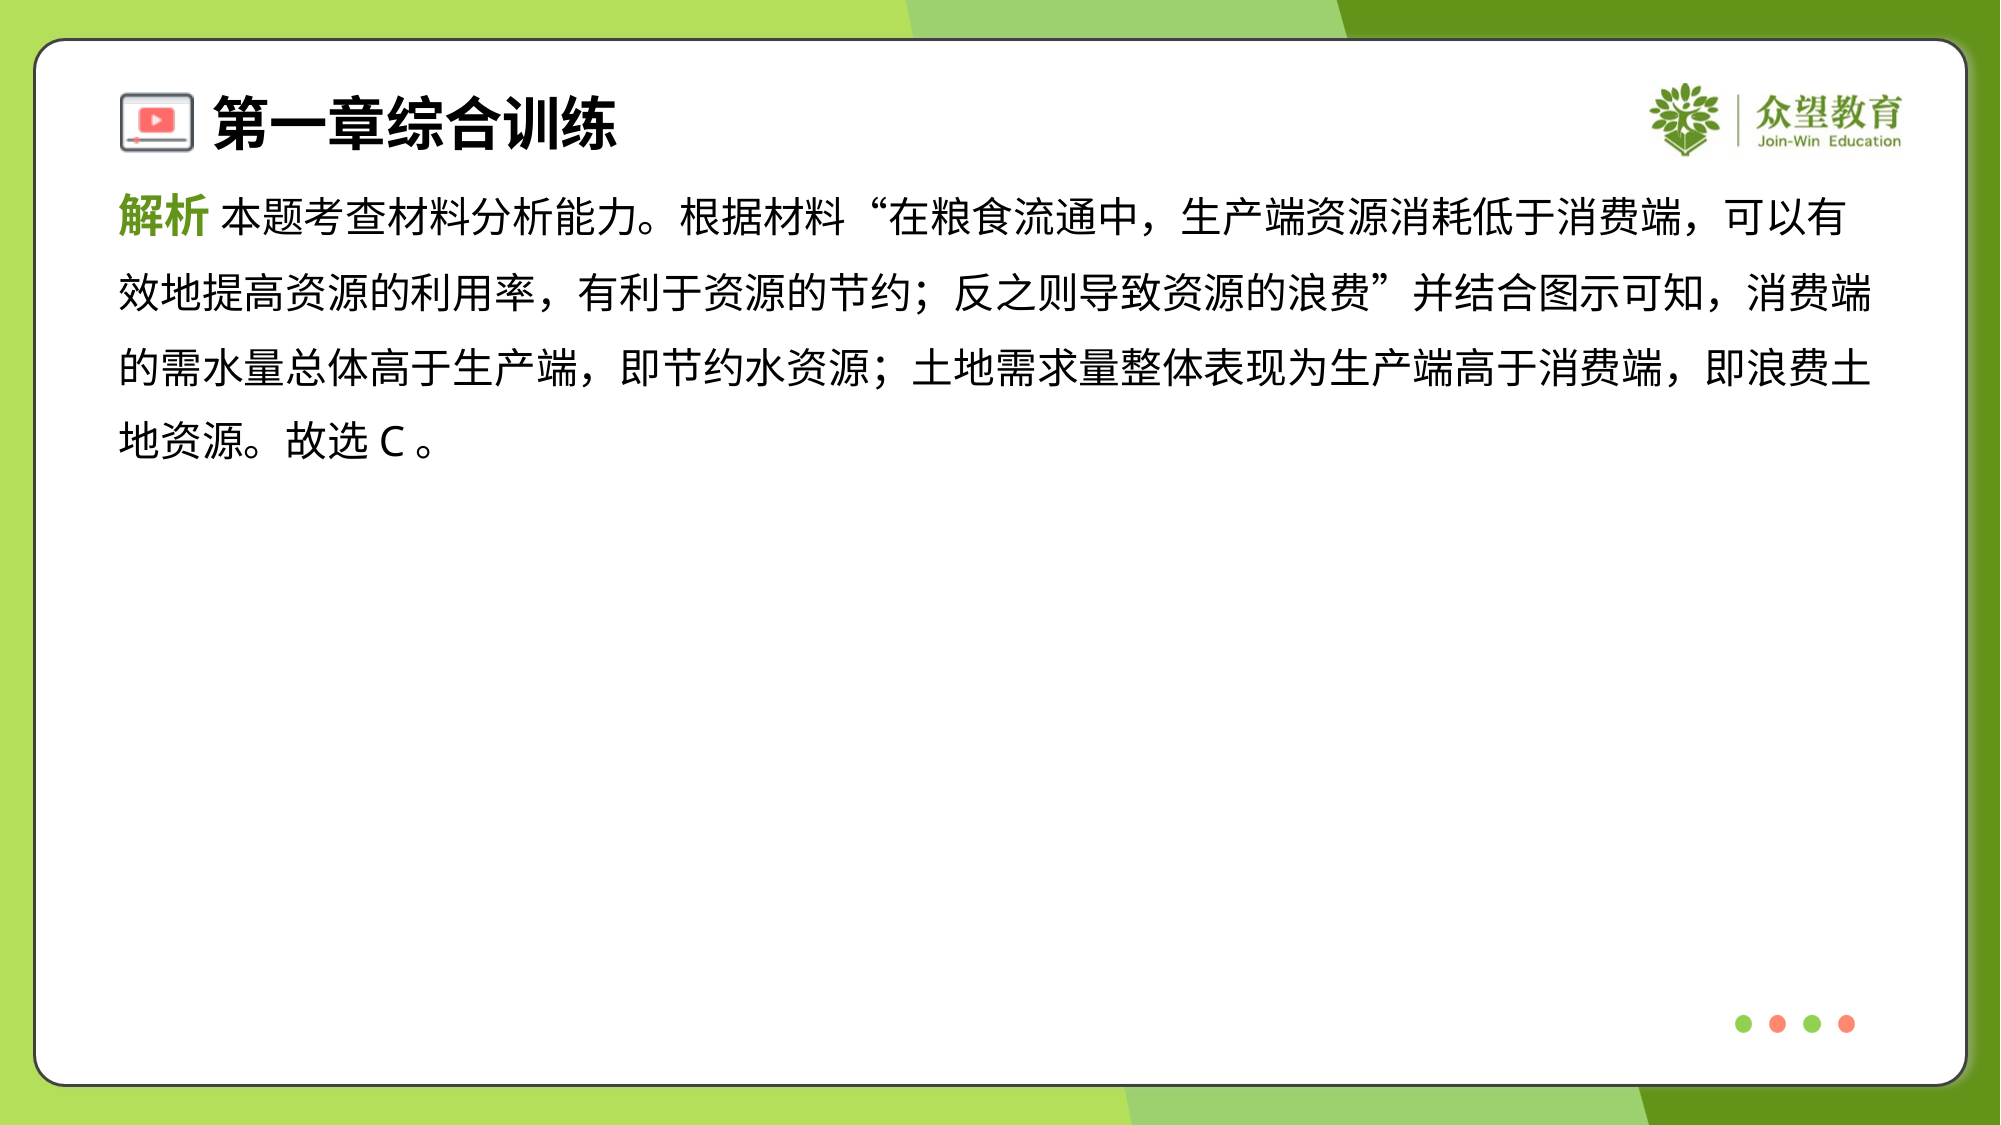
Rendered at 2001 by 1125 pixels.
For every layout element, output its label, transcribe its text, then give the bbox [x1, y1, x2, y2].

picture [0, 0, 2000, 1125]
text_box 解析 本题考查材料分析能力。根据材料“在粮食流通中，生产端资源消耗低于消费端，可以有 效地提高资源的利用率，有利于资源的节约；反之则导致资源的浪费”并结合图示可知，消费端 的需水量总体高于生产端，即节约水资源；土地需求量整体表现为生产端高于消费端，即浪费土 地资源。故选C。 [118, 164, 1883, 458]
